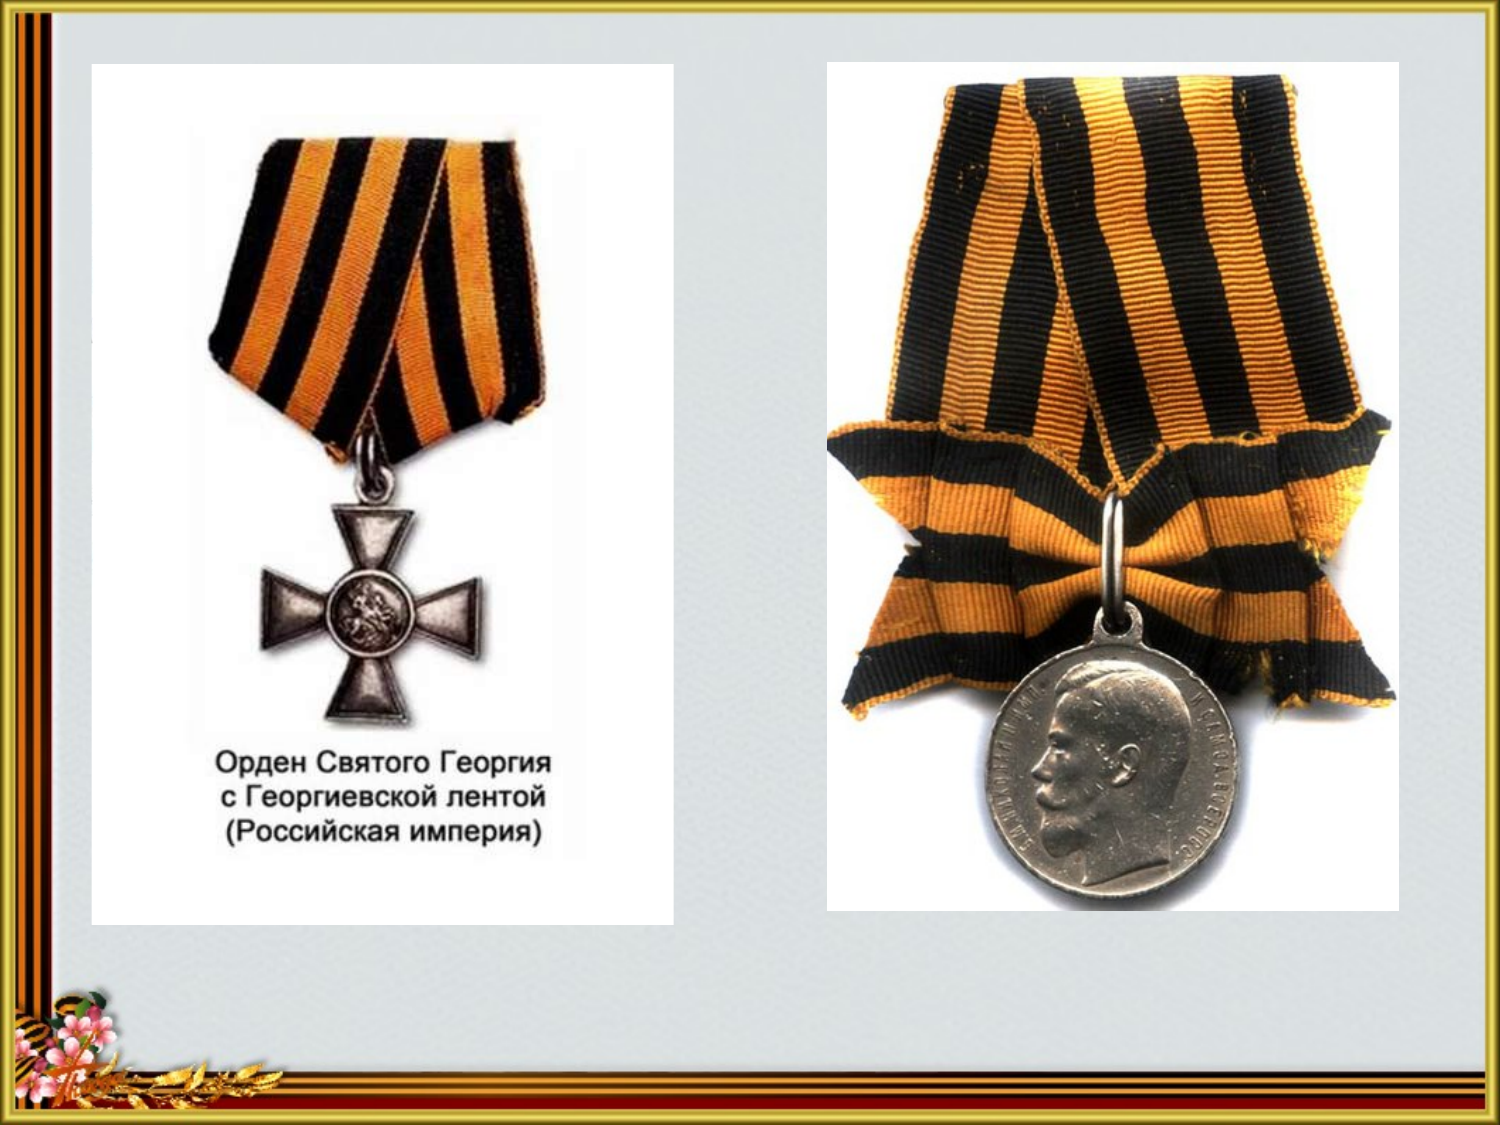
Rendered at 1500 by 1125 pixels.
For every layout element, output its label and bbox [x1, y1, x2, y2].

picture [0, 0, 1500, 1125]
list [91, 64, 674, 925]
